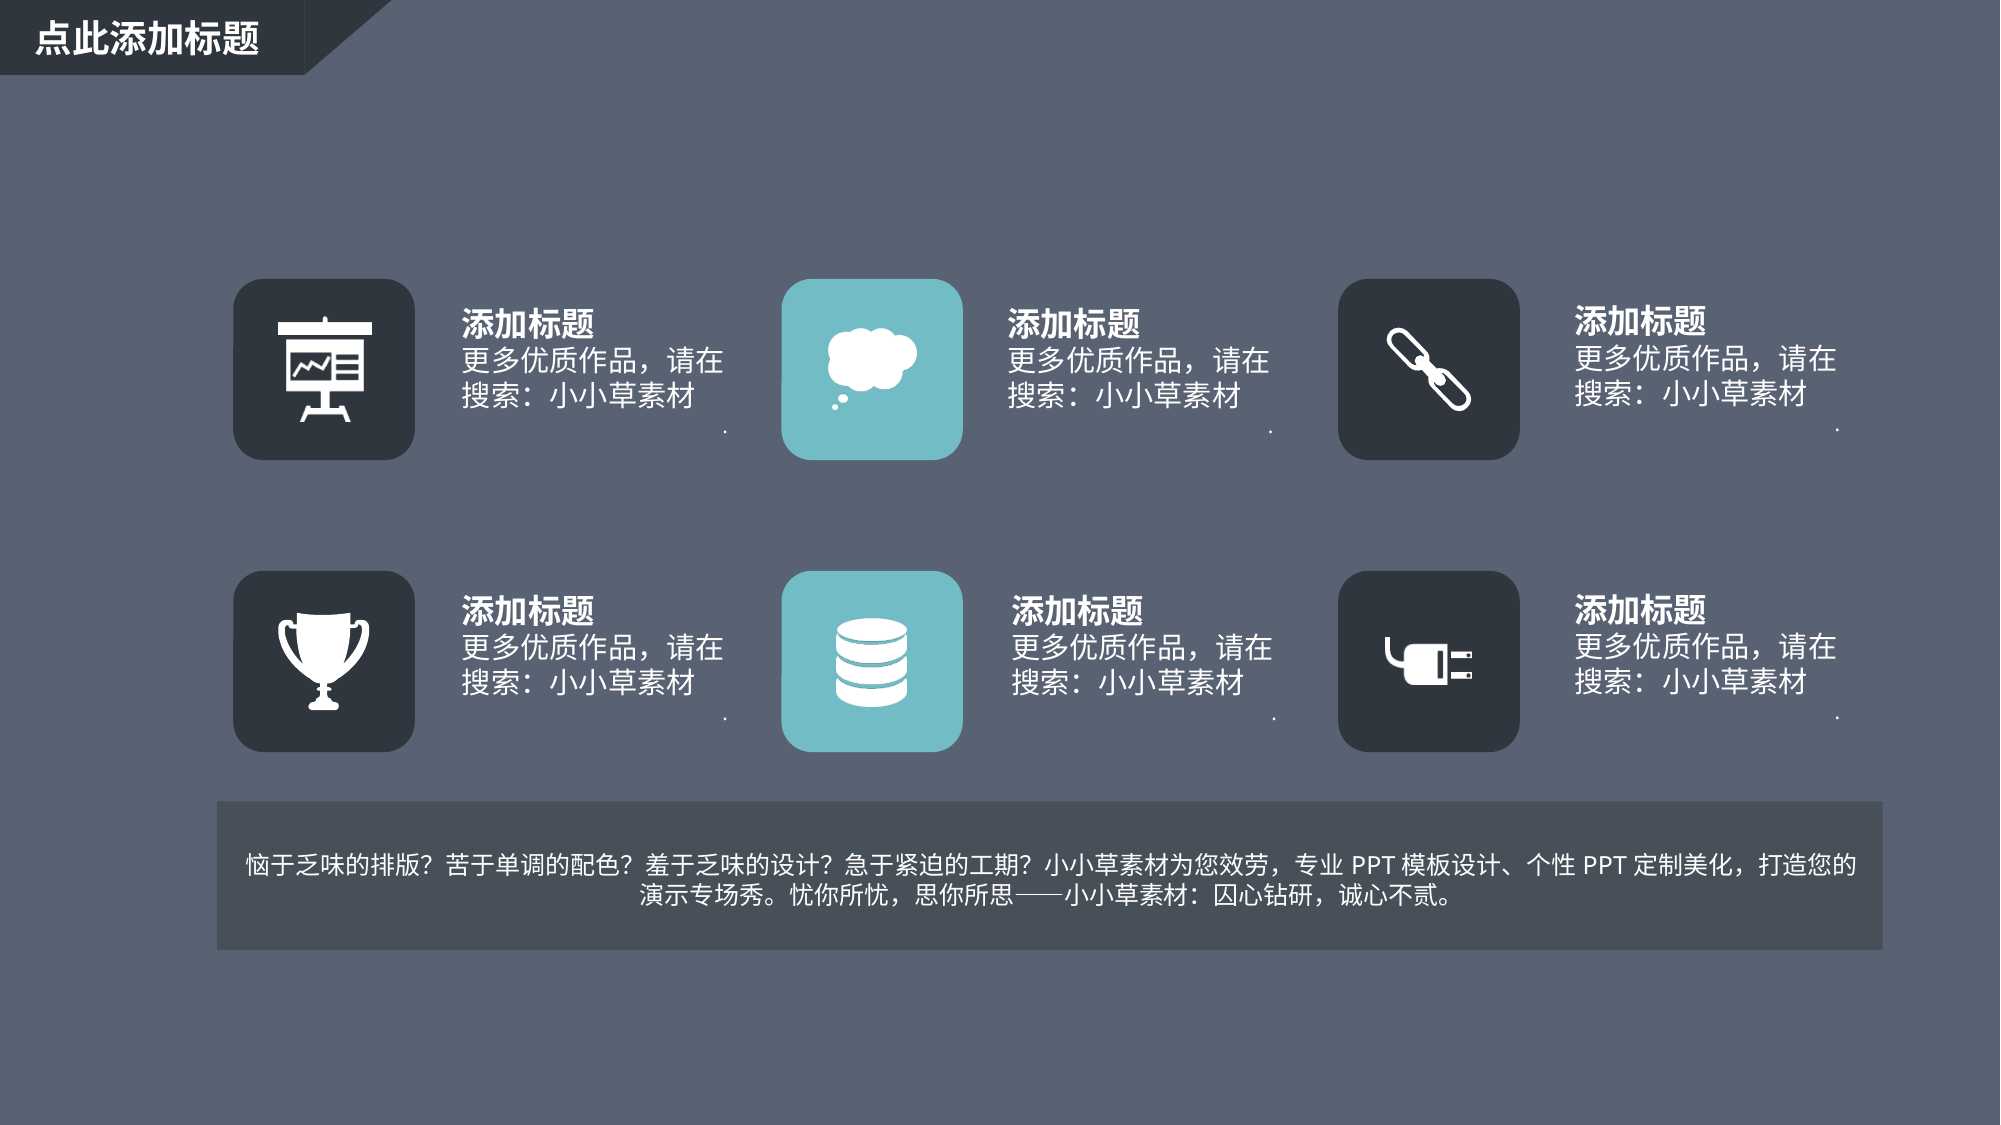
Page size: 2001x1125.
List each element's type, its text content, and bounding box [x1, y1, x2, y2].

text_box [781, 278, 963, 461]
text_box 添加标题 更多优质作品，请在搜索：小小草素材 . [999, 259, 1281, 442]
text_box [278, 612, 370, 711]
text_box 添加标题 更多优质作品，请在搜索：小小草素材 . [454, 546, 736, 729]
picture [827, 328, 918, 411]
text_box [1338, 278, 1520, 461]
picture [1385, 637, 1473, 686]
text_box [1386, 327, 1472, 412]
picture [277, 316, 372, 423]
text_box 添加标题 更多优质作品，请在搜索：小小草素材 . [1003, 546, 1285, 729]
text_box [233, 570, 415, 753]
text_box [216, 801, 1883, 950]
picture [836, 618, 908, 708]
text_box 添加标题 更多优质作品，请在搜索：小小草素材 . [454, 259, 736, 442]
text_box [1338, 570, 1520, 753]
text_box [233, 278, 415, 461]
text_box 恼于乏味的排版？苦于单调的配色？羞于乏味的设计？急于紧迫的工期？小小草素材为您效劳，专业PPT模板设计、个性PPT定制美化，打造您的演示专场秀。忧你所忧，思你所思——小小草素材：囚心钻研，诚心不贰。 [237, 845, 1866, 914]
text_box 添加标题 更多优质作品，请在搜索：小小草素材 . [1566, 545, 1848, 728]
text_box [781, 570, 963, 753]
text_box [0, 0, 392, 76]
text_box 添加标题 更多优质作品，请在搜索：小小草素材 . [1566, 256, 1848, 440]
